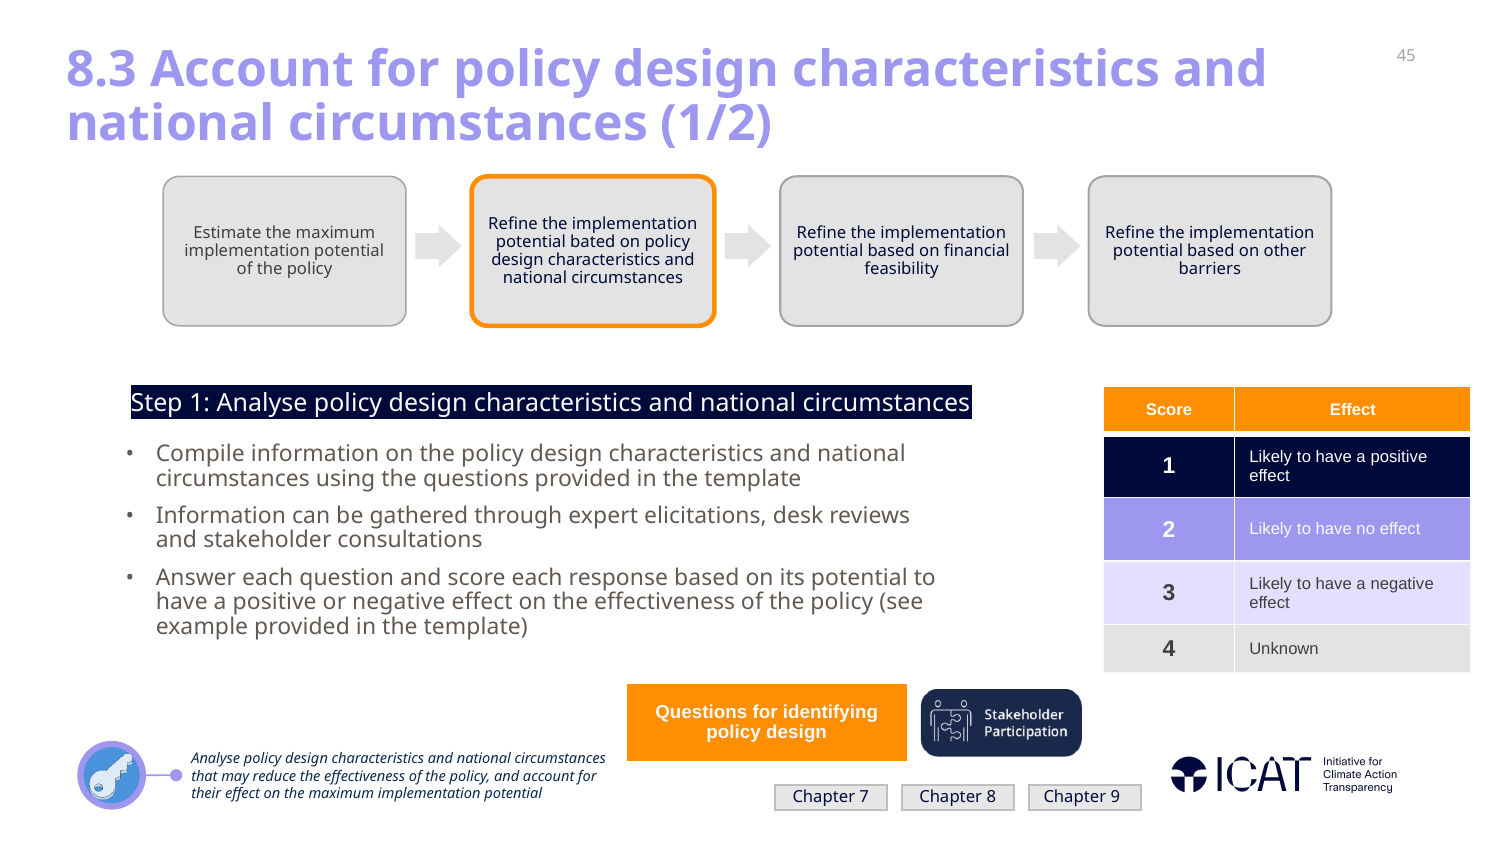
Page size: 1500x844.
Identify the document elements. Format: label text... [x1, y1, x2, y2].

text_box Refine the implementation potential bated on policy design characteristics and national circumstances [471, 176, 715, 326]
picture [1171, 724, 1430, 824]
text_box [901, 784, 1013, 811]
table_header Effect [1235, 387, 1470, 431]
table_cell Likely to have a negative effect [1235, 562, 1470, 624]
table_cell 3 [1104, 562, 1234, 624]
text_box [776, 784, 887, 811]
text_box Analyse policy design characteristics and national circumstances that may reduce the effectiveness of the policy, and account for their effect on the maximum implementation potential [176, 737, 628, 814]
table_cell Unknown [1235, 625, 1470, 672]
table_cell 2 [1104, 498, 1234, 560]
text_box [170, 772, 181, 782]
table_header Score [1104, 387, 1234, 431]
text_box Questions for identifying policy design [627, 685, 906, 760]
table_cell 1 [1104, 437, 1234, 497]
table_cell 4 [1104, 625, 1234, 672]
text_box Estimate the maximum implementation potential of the policy [163, 176, 406, 326]
text_box [1027, 784, 1140, 811]
text_box Refine the implementation potential based on financial feasibility [780, 176, 1023, 326]
table_cell Likely to have no effect [1235, 498, 1470, 560]
title 8.3 Account for policy design characteristics and national circumstances (1/2) [51, 35, 1449, 187]
text_box [415, 224, 462, 268]
picture [920, 688, 1083, 757]
text_box Compile information on the policy design characteristics and national circumstances using the questions provided in the template Information can be gathered through expert elicitations, desk reviews and stakeholder consultations Answer each question and score each response based on its potential to have a positive or negative effect on the effectiveness of the policy (see example provided in the template) [103, 433, 968, 763]
picture [80, 743, 144, 807]
text_box [724, 224, 772, 268]
text_box Refine the implementation potential based on other barriers [1088, 176, 1332, 326]
table_cell Likely to have a positive effect [1235, 437, 1470, 497]
text_box Step 1: Analyse policy design characteristics and national circumstances [115, 374, 1023, 469]
text_box [1033, 224, 1081, 268]
